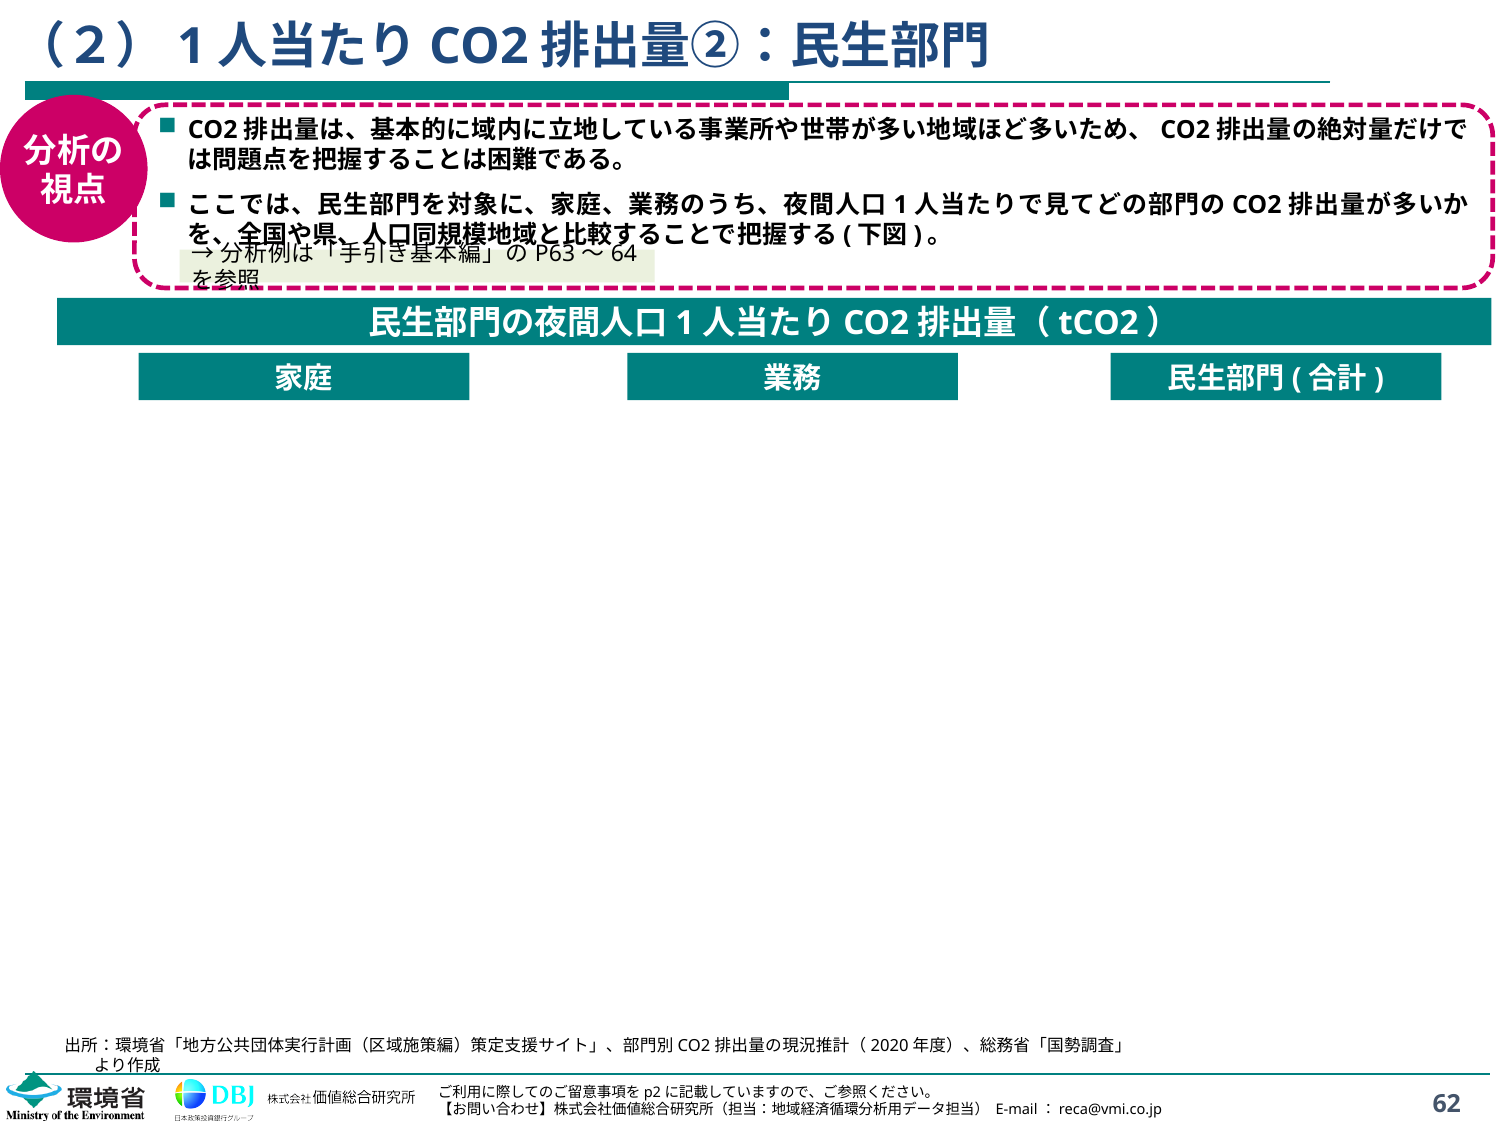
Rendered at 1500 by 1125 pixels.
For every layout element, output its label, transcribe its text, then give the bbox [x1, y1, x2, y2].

text_box CO2排出量は、基本的に域内に立地している事業所や世帯が多い地域ほど多いため、CO2排出量の絶対量だけでは問題点を把握することは困難である。 ここでは、民生部門を対象に、家庭、業務のうち、夜間人口1人当たりで見てどの部門のCO2排出量が多いかを、全国や県、人口同規模地域と比較することで把握する(下図)。 [134, 104, 1493, 288]
text_box 出所：環境省「地方公共団体実行計画（区域施策編）策定支援サイト」、部門別CO2排出量の現況推計（2020年度）、総務省「国勢調査」より作成 [49, 1027, 1147, 1082]
text_box 業務 [627, 352, 958, 401]
text_box 家庭 [138, 352, 470, 401]
text_box 民生部門の夜間人口1人当たりCO2排出量（tCO2） [57, 297, 1492, 346]
picture [171, 1082, 419, 1125]
title （２）1人当たりCO2排出量②：民生部門 [0, 0, 1304, 82]
slide_number 62 [1393, 1079, 1500, 1122]
text_box →分析例は「手引き基本編」のP63～64を参照 [179, 249, 655, 283]
text_box 民生部門(合計) [1110, 352, 1442, 401]
picture [2, 1071, 148, 1125]
text_box 分析の 視点 [0, 94, 148, 243]
